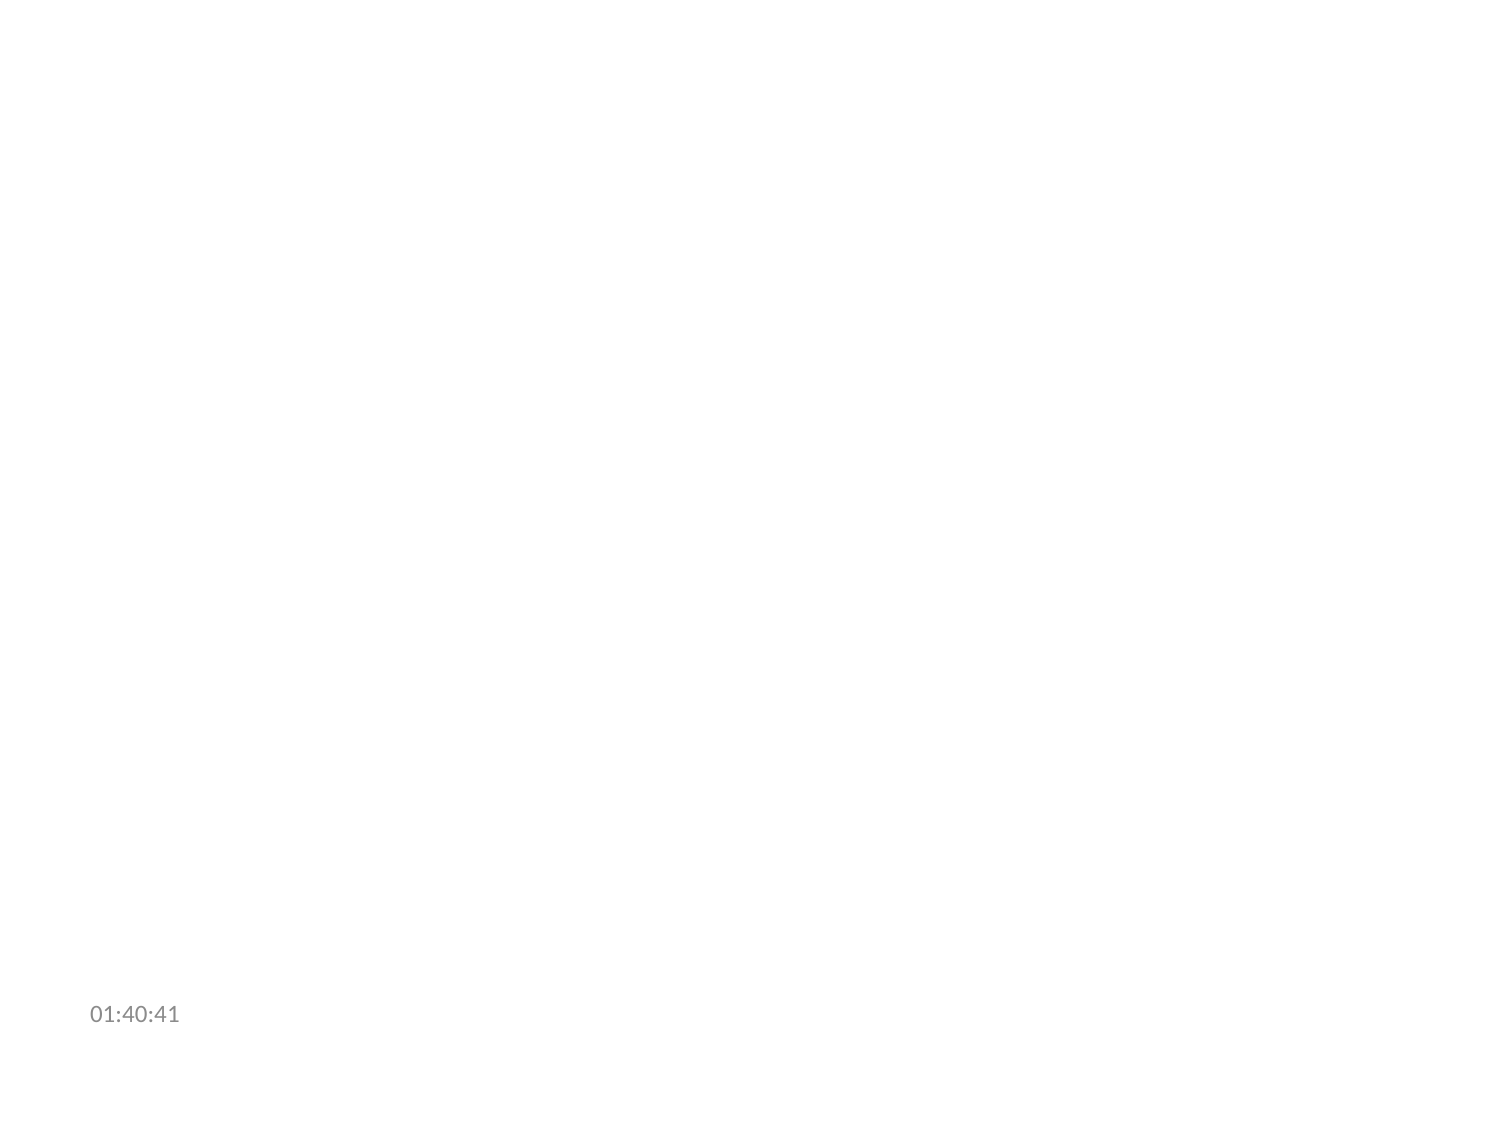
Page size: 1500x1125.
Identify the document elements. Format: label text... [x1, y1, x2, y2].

text_box 15:35:09 [75, 982, 425, 1043]
